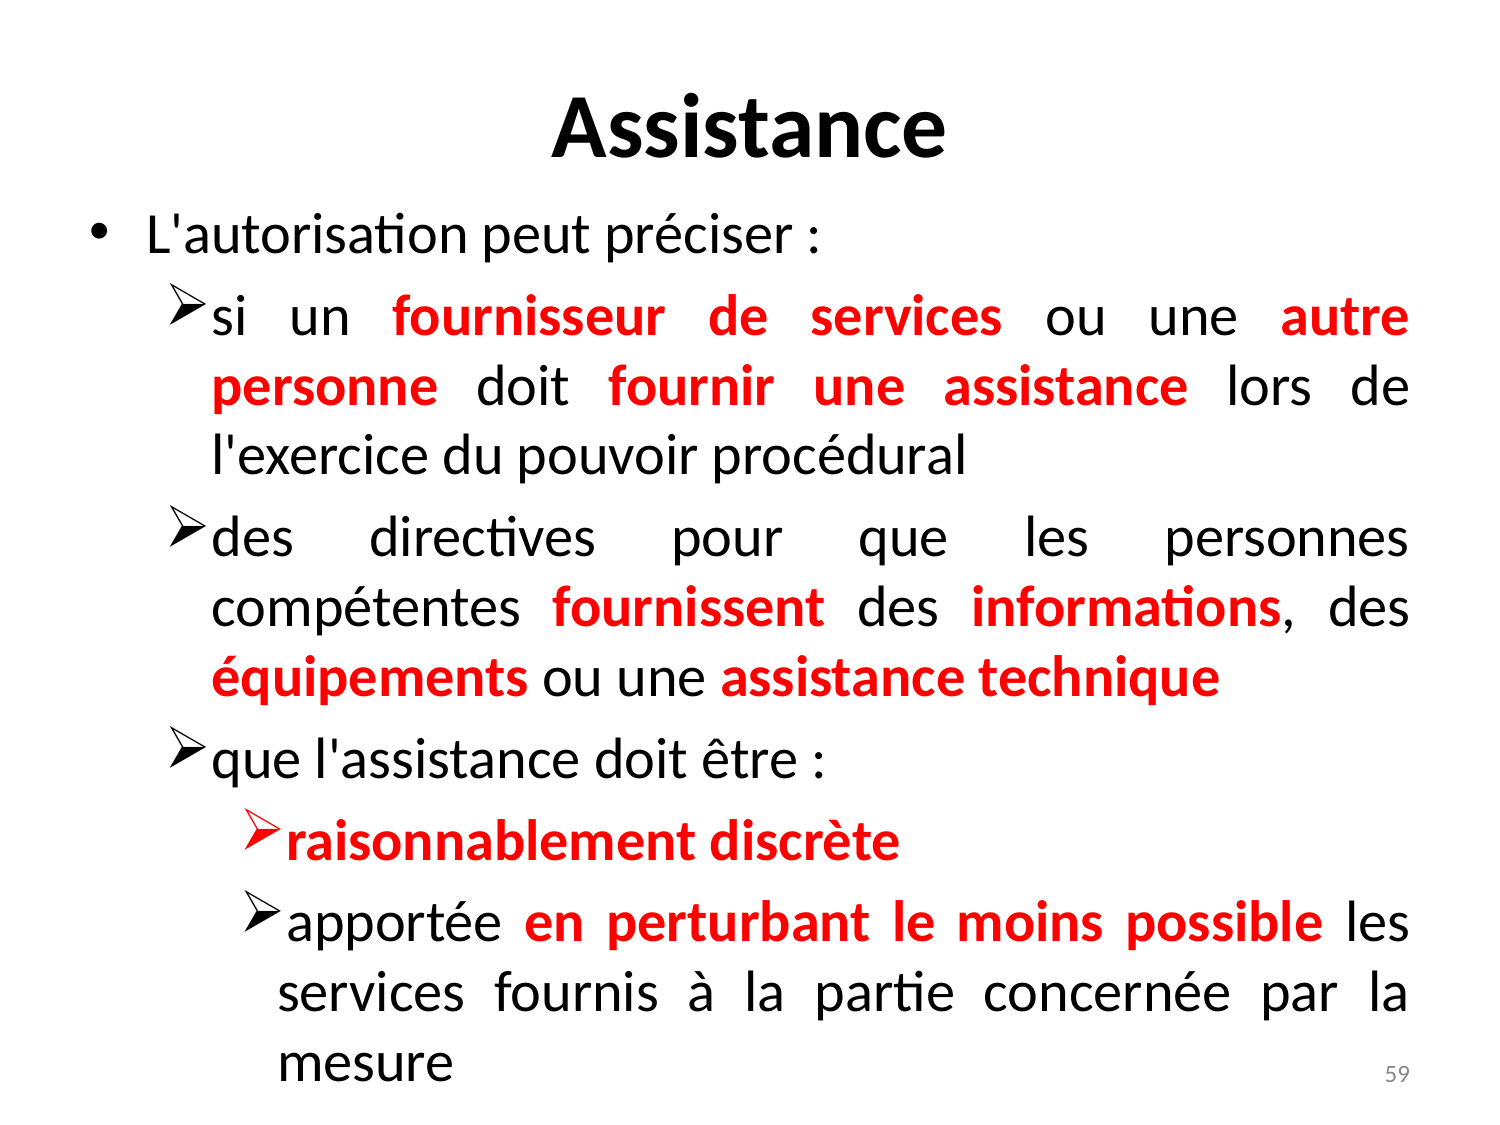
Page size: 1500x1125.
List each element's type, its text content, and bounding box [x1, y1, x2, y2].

slide_number 59 [1074, 1042, 1425, 1103]
title Assistance [75, 27, 1425, 187]
text_box L'autorisation peut préciser : si un fournisseur de services ou une autre personne doit fournir une assistance lors de l'exercice du pouvoir procédural des directives pour que les personnes compétentes fournissent des informations, des équipements ou une assistance technique que l'assistance doit être : raisonnablement discrète apportée en perturbant le moins possible les services fournis à la partie concernée par la mesure [74, 187, 1425, 959]
